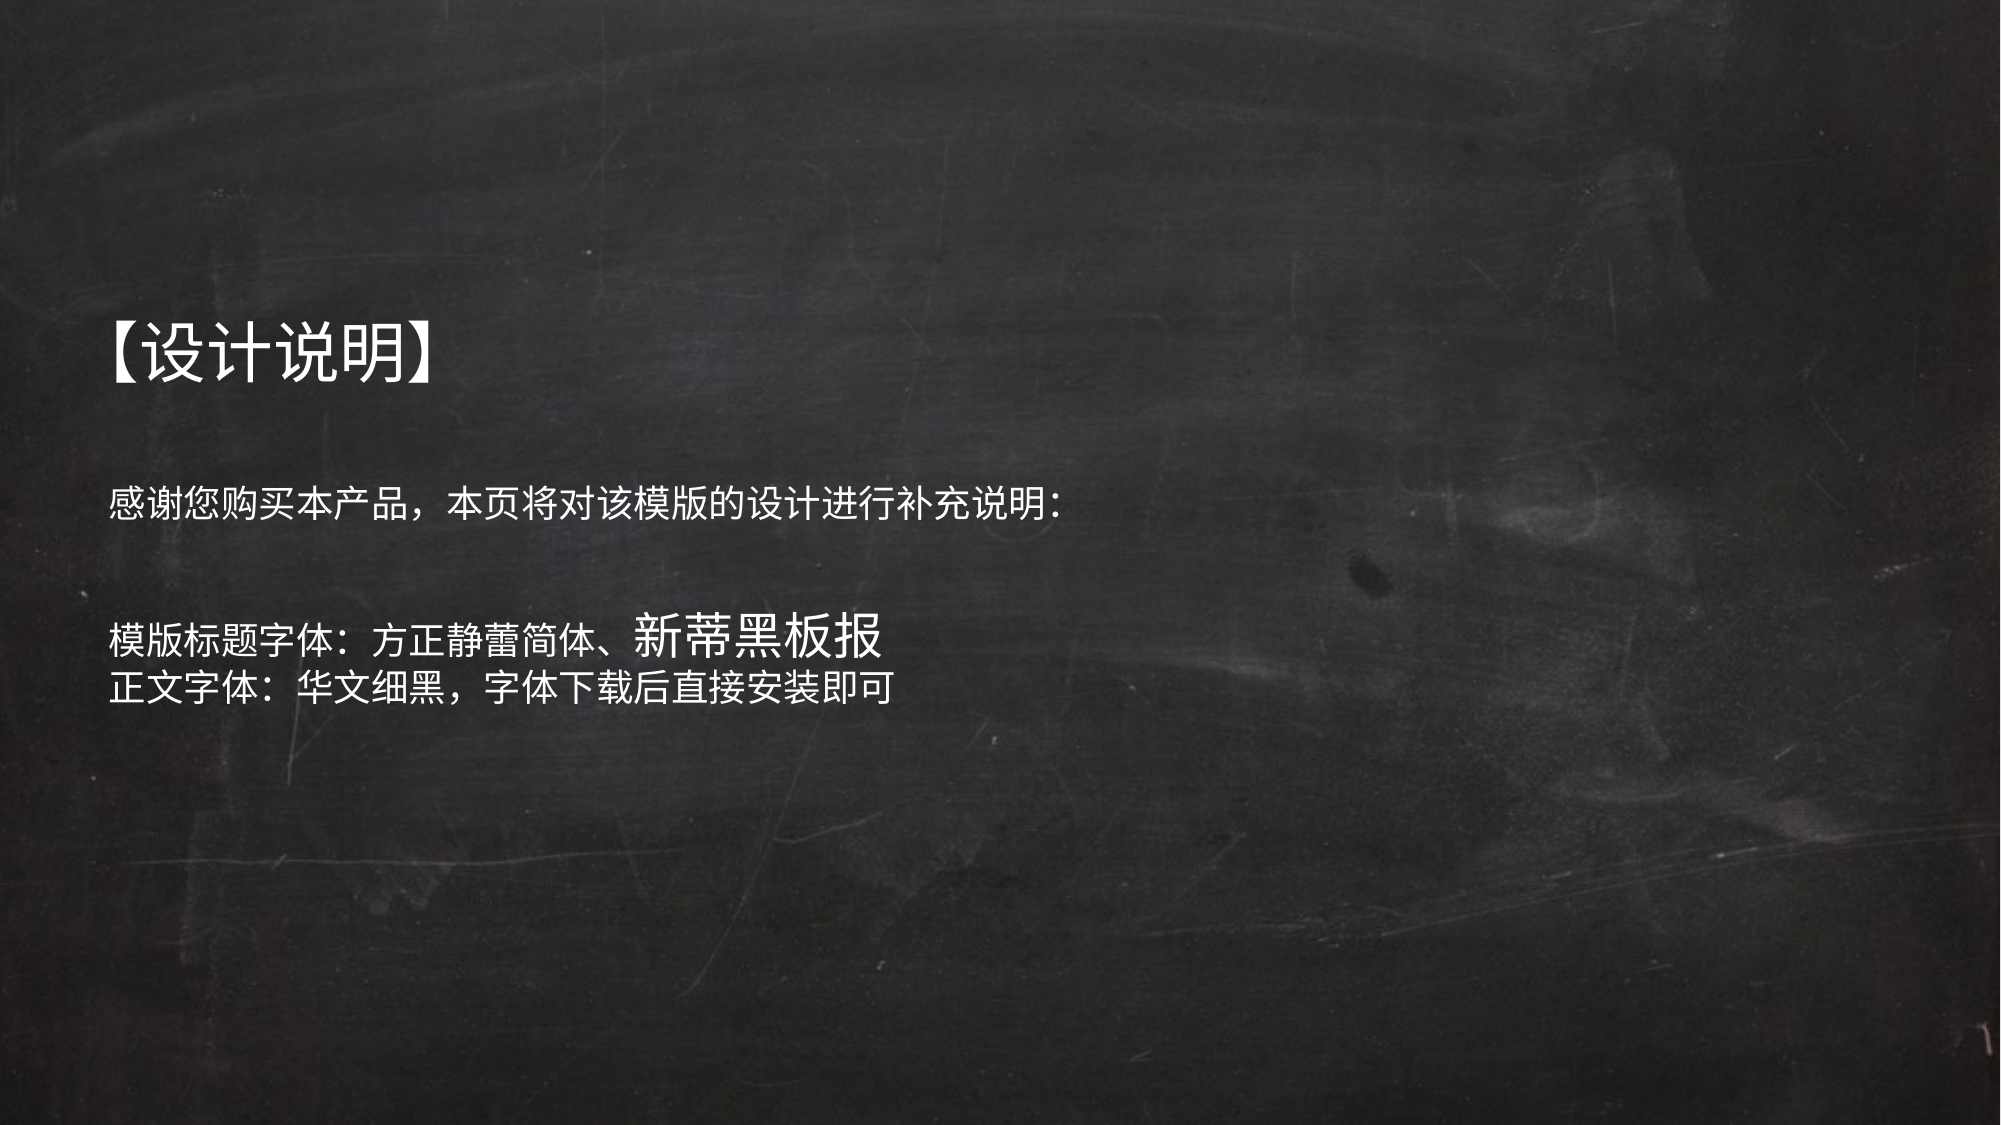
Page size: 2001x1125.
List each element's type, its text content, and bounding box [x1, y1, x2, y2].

text_box 【设计说明】 [58, 303, 489, 399]
picture [0, 0, 2001, 1125]
text_box 感谢您购买本产品，本页将对该模版的设计进行补充说明： [94, 472, 1129, 532]
text_box 模版标题字体：方正静蕾简体、新蒂黑板报 正文字体：华文细黑，字体下载后直接安装即可 [94, 596, 1821, 717]
